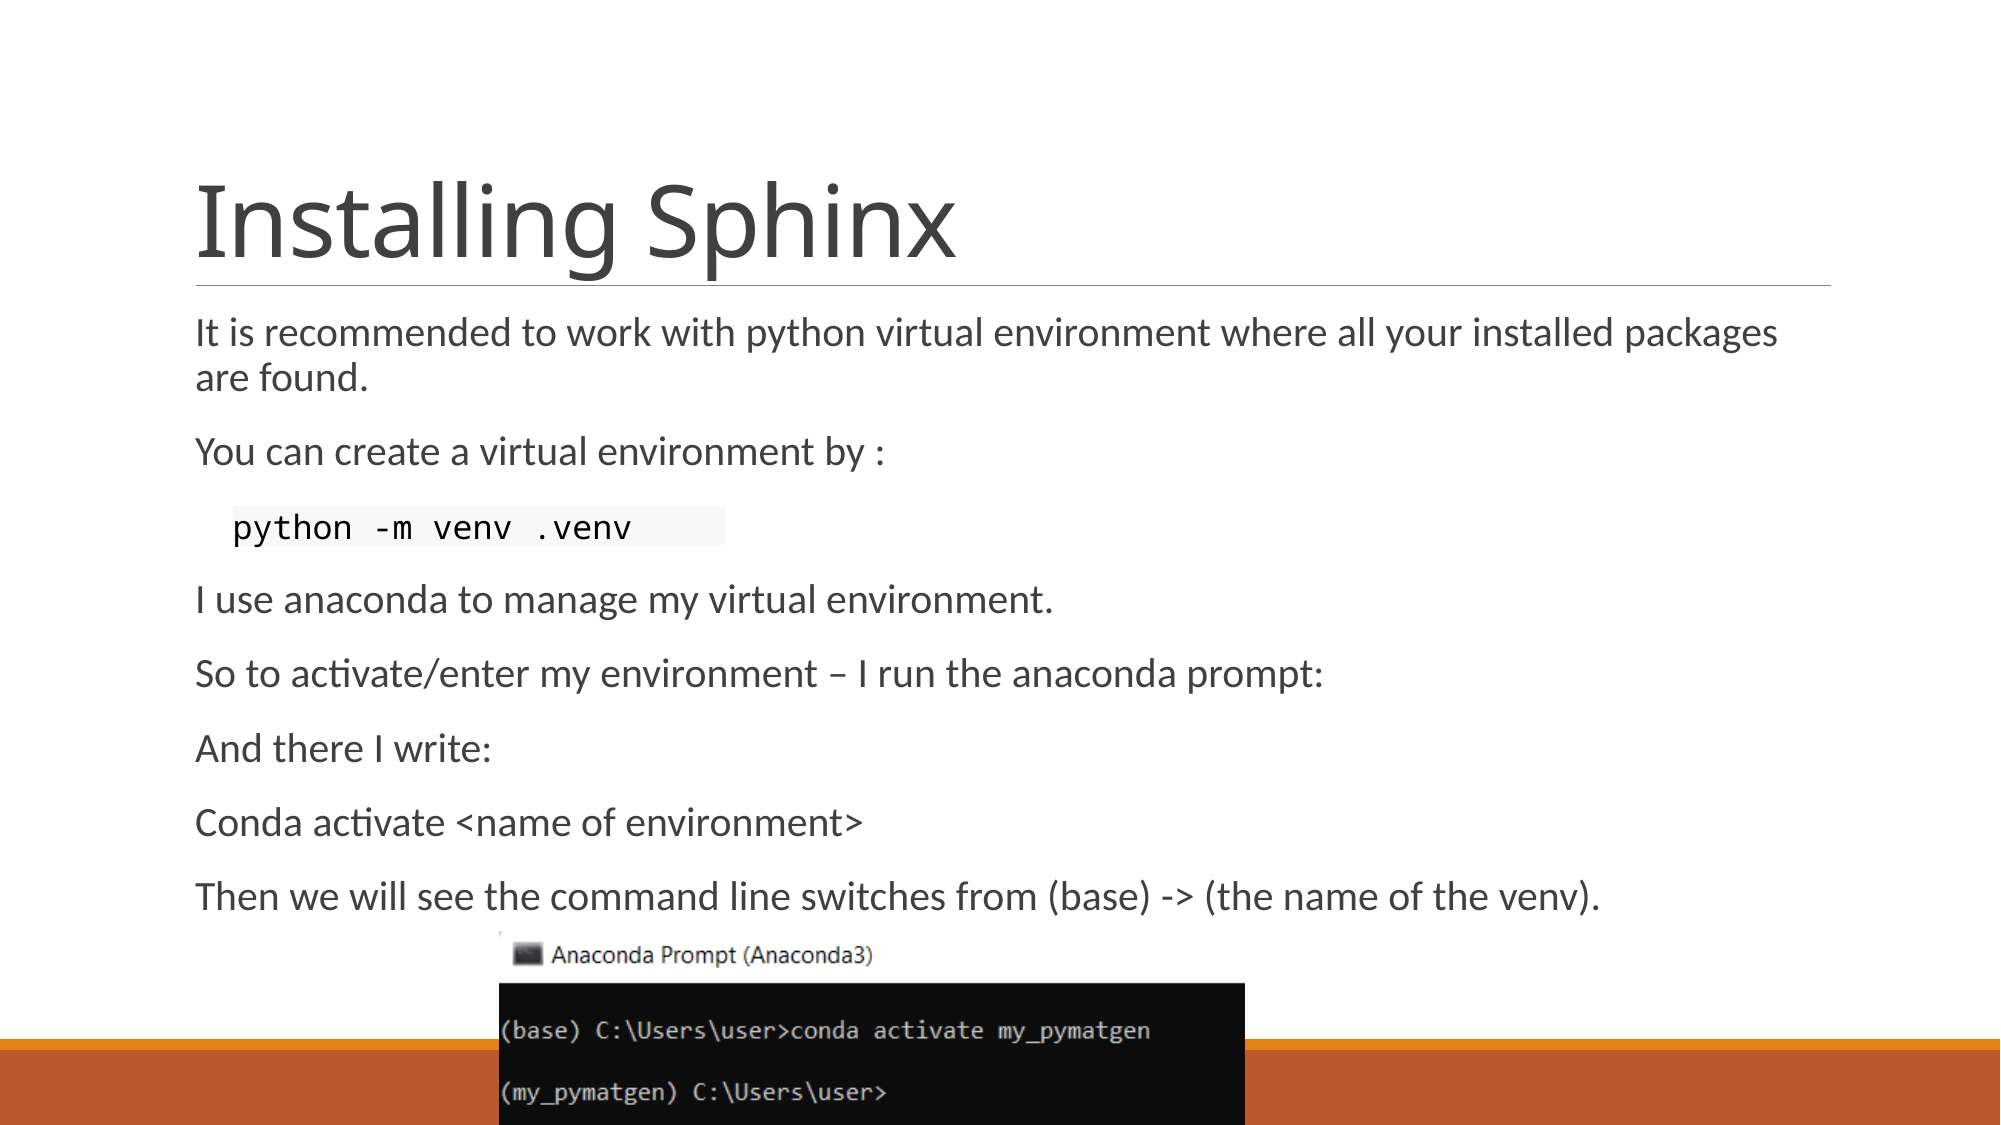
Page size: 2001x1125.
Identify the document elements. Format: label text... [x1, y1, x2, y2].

list It is recommended to work with python virtual environment where all your installed packages are found. You can create a virtual environment by : I use anaconda to manage my virtual environment. So to activate/enter my environment – I run the anaconda prompt: And there I write: Conda activate <name of environment> Then we will see the command line switches from (base) -> (the name of the venv). [180, 302, 1830, 963]
title Installing Sphinx [180, 47, 1830, 285]
picture [498, 930, 1245, 1125]
text_box python -m venv .venv [232, 506, 726, 547]
